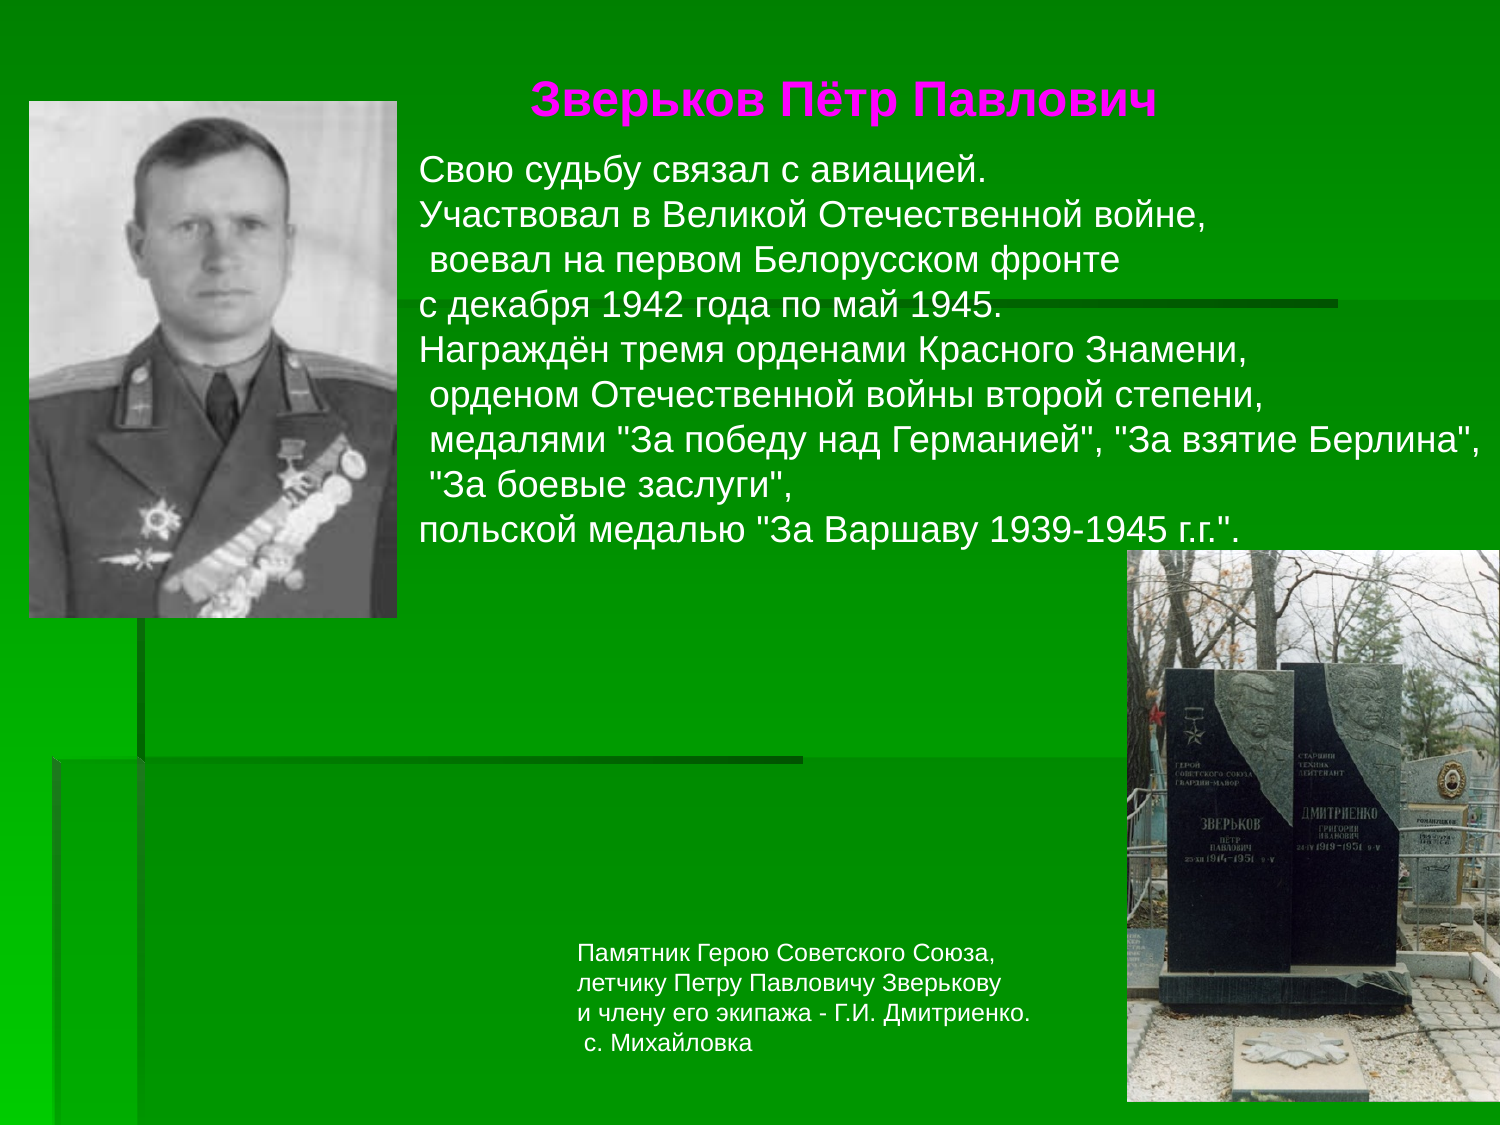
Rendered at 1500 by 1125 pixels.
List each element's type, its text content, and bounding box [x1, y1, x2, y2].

picture [1126, 550, 1500, 1103]
text_box Свою судьбу связал с авиацией. Участвовал в Великой Отечественной войне, воевал на первом Белорусском фронте с декабря 1942 года по май 1945. Награждён тремя орденами Красного Знамени, орденом Отечественной войны второй степени, медалями "За победу над Германией", "За взятие Берлина", "За боевые заслуги", польской медалью "За Варшаву 1939-1945 г.г.". [403, 137, 1497, 558]
text_box Зверьков Пётр Павлович [515, 59, 1188, 134]
picture [29, 101, 397, 618]
text_box Памятник Герою Советского Союза, летчику Петру Павловичу Зверькову и члену его экипажа - Г.И. Дмитриенко. с. Михайловка [562, 928, 1047, 1064]
